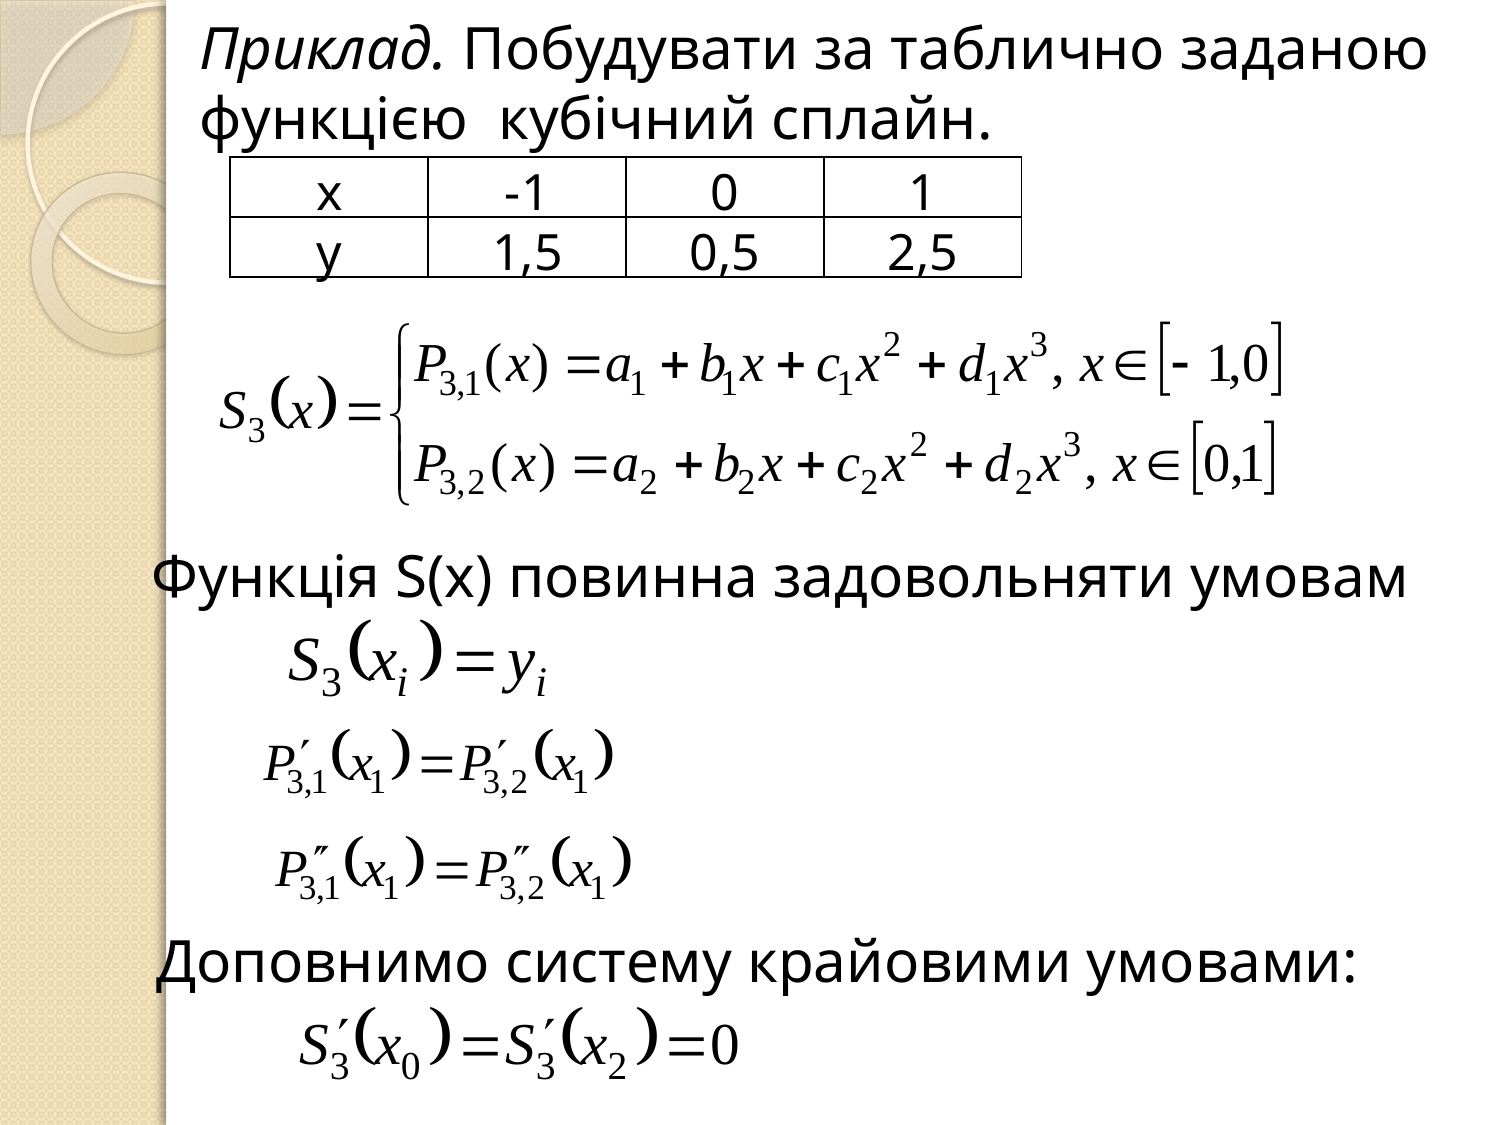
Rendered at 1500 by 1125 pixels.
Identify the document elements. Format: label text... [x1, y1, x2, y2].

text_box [253, 727, 615, 811]
table_cell у [231, 218, 427, 276]
table_cell 0,5 [627, 218, 823, 276]
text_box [289, 1004, 751, 1095]
table_header -1 [429, 158, 625, 216]
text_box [277, 617, 558, 713]
table_header х [231, 158, 427, 216]
text_box Доповнимо систему крайовими умовами: [141, 916, 1373, 1002]
table_cell 1,5 [429, 218, 625, 276]
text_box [265, 833, 634, 918]
text_box Функція S(x) повинна задовольняти умовам [137, 531, 1424, 617]
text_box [210, 314, 1290, 516]
table_header 0 [627, 158, 823, 216]
table_header 1 [825, 158, 1021, 216]
text_box Приклад. Побудувати за таблично заданою функцією кубічний сплайн. [171, 4, 1500, 159]
table_cell 2,5 [825, 218, 1021, 276]
